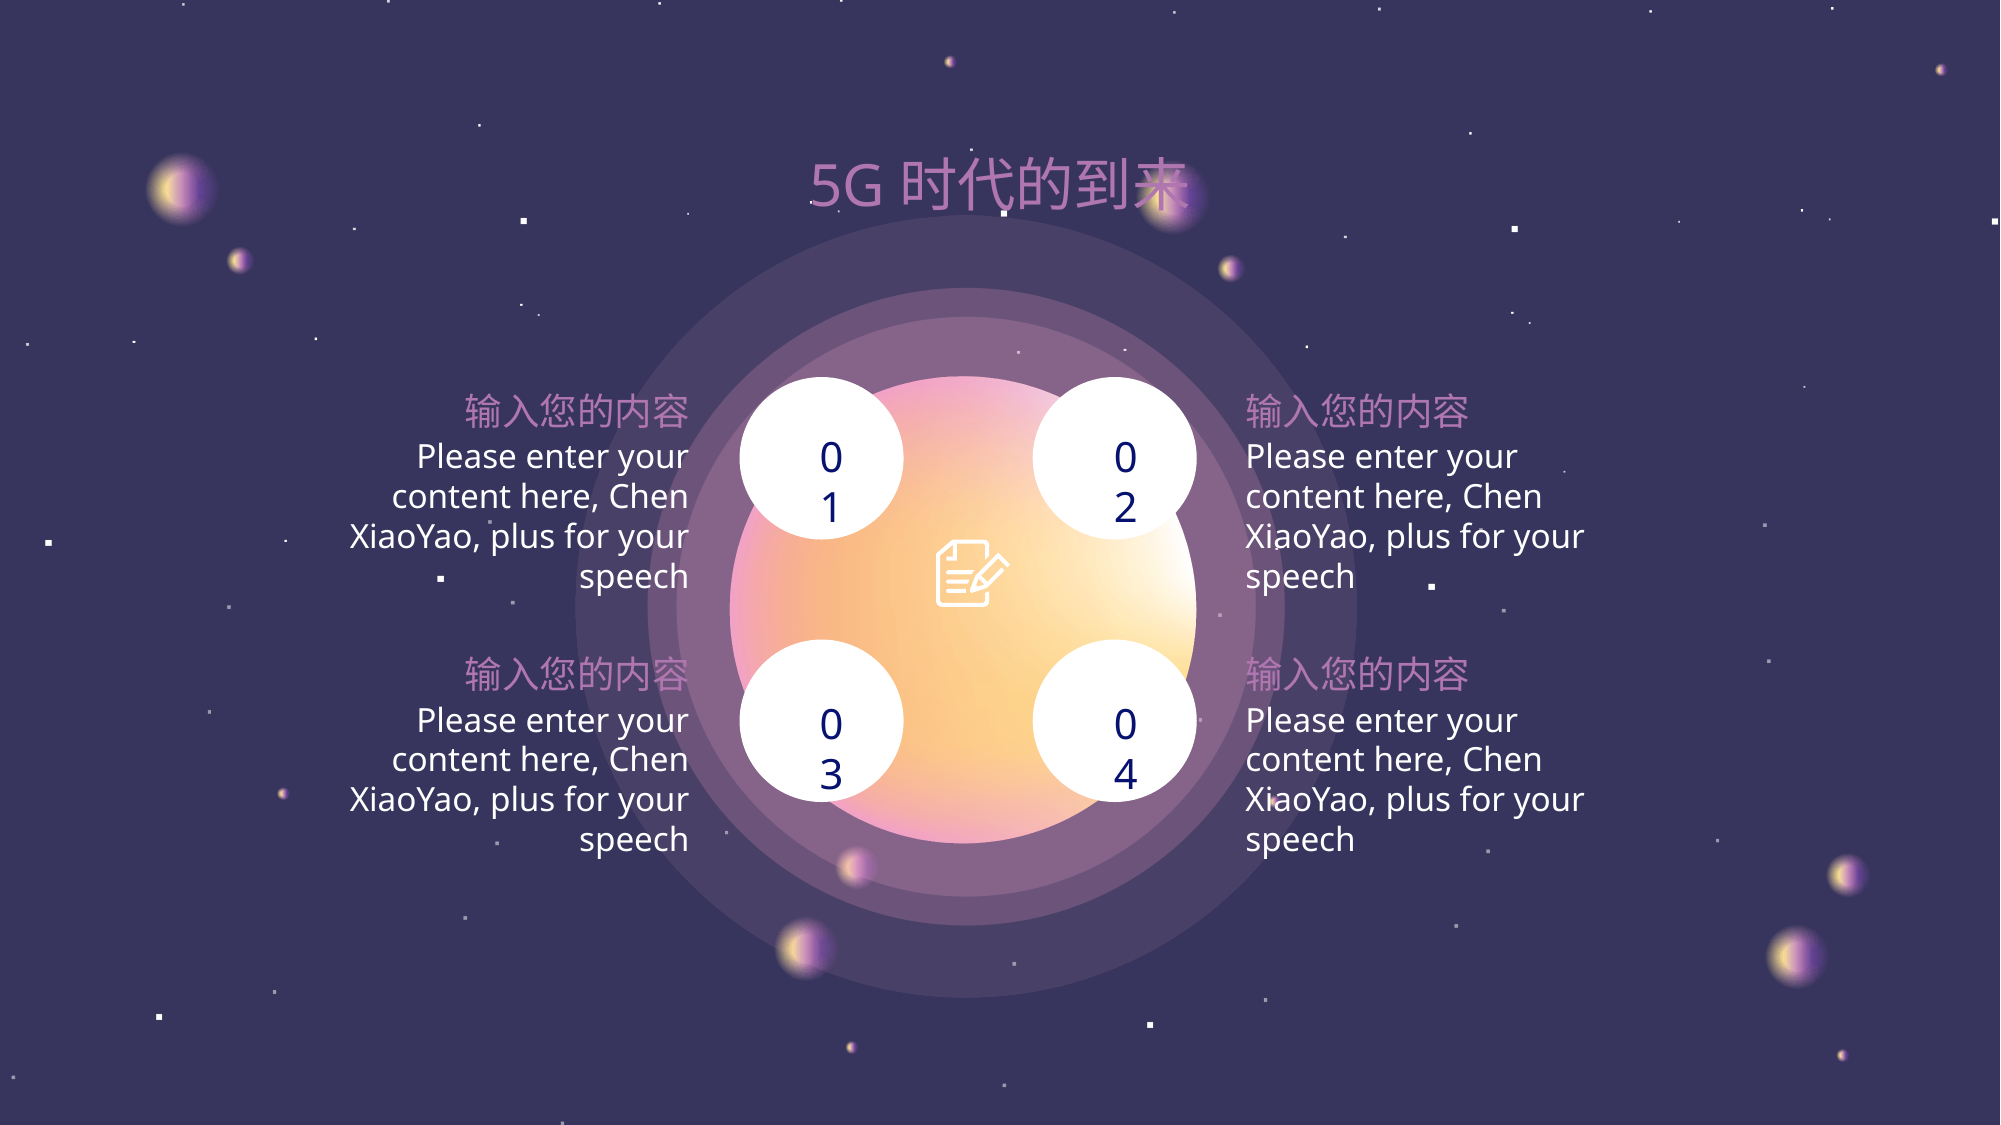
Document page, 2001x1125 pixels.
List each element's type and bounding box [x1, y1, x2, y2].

text_box [739, 377, 1197, 807]
picture [0, 0, 2000, 1125]
